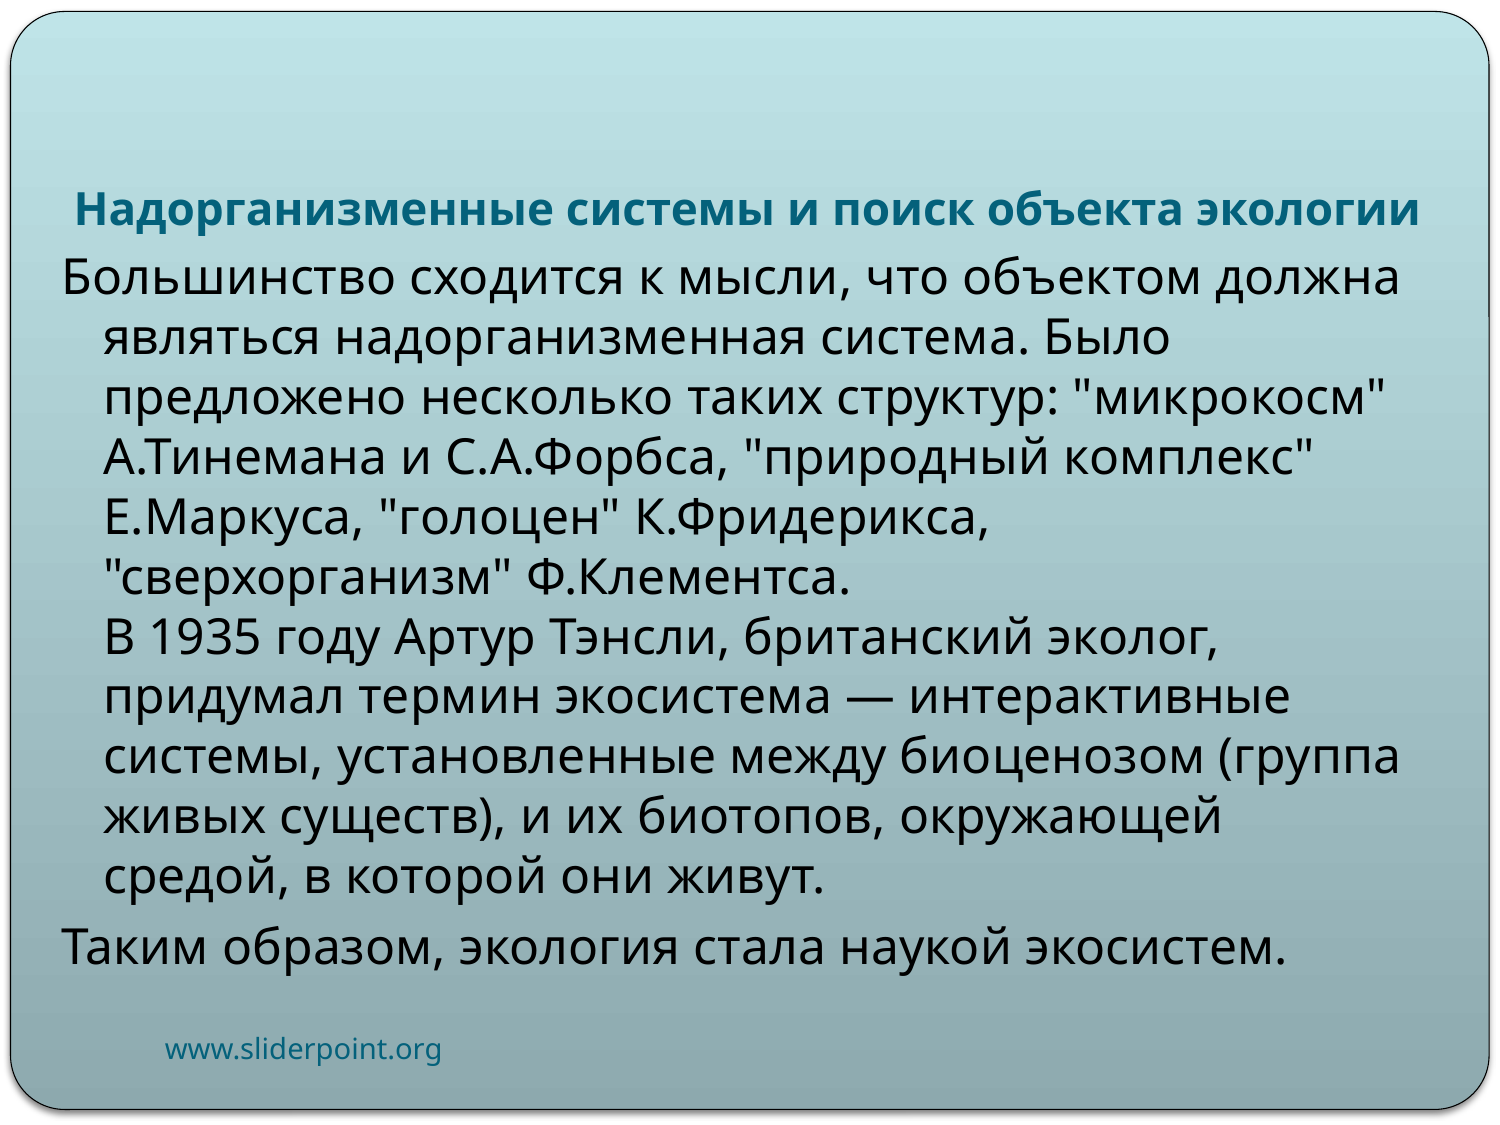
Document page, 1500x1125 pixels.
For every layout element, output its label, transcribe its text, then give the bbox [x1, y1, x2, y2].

title Надорганизменные системы и поиск объекта экологии [58, 117, 1437, 305]
footer www.sliderpoint.org [150, 1012, 800, 1088]
list Большинство сходится к мысли, что объектом должна являться надорганизменная система. Было предложено несколько таких структур: "микрокосм" А.Тинемана и С.А.Форбса, "природный комплекс" Е.Маркуса, "голоцен" К.Фридерикса, "сверхорганизм" Ф.Клементса. В 1935 году Артур Тэнсли, британский эколог, придумал термин экосистема — интерактивные системы, установленные между биоценозом (группа живых существ), и их биотопов, окружающей средой, в которой они живут. Таким образом, экология стала наукой экосистем. [46, 237, 1425, 988]
